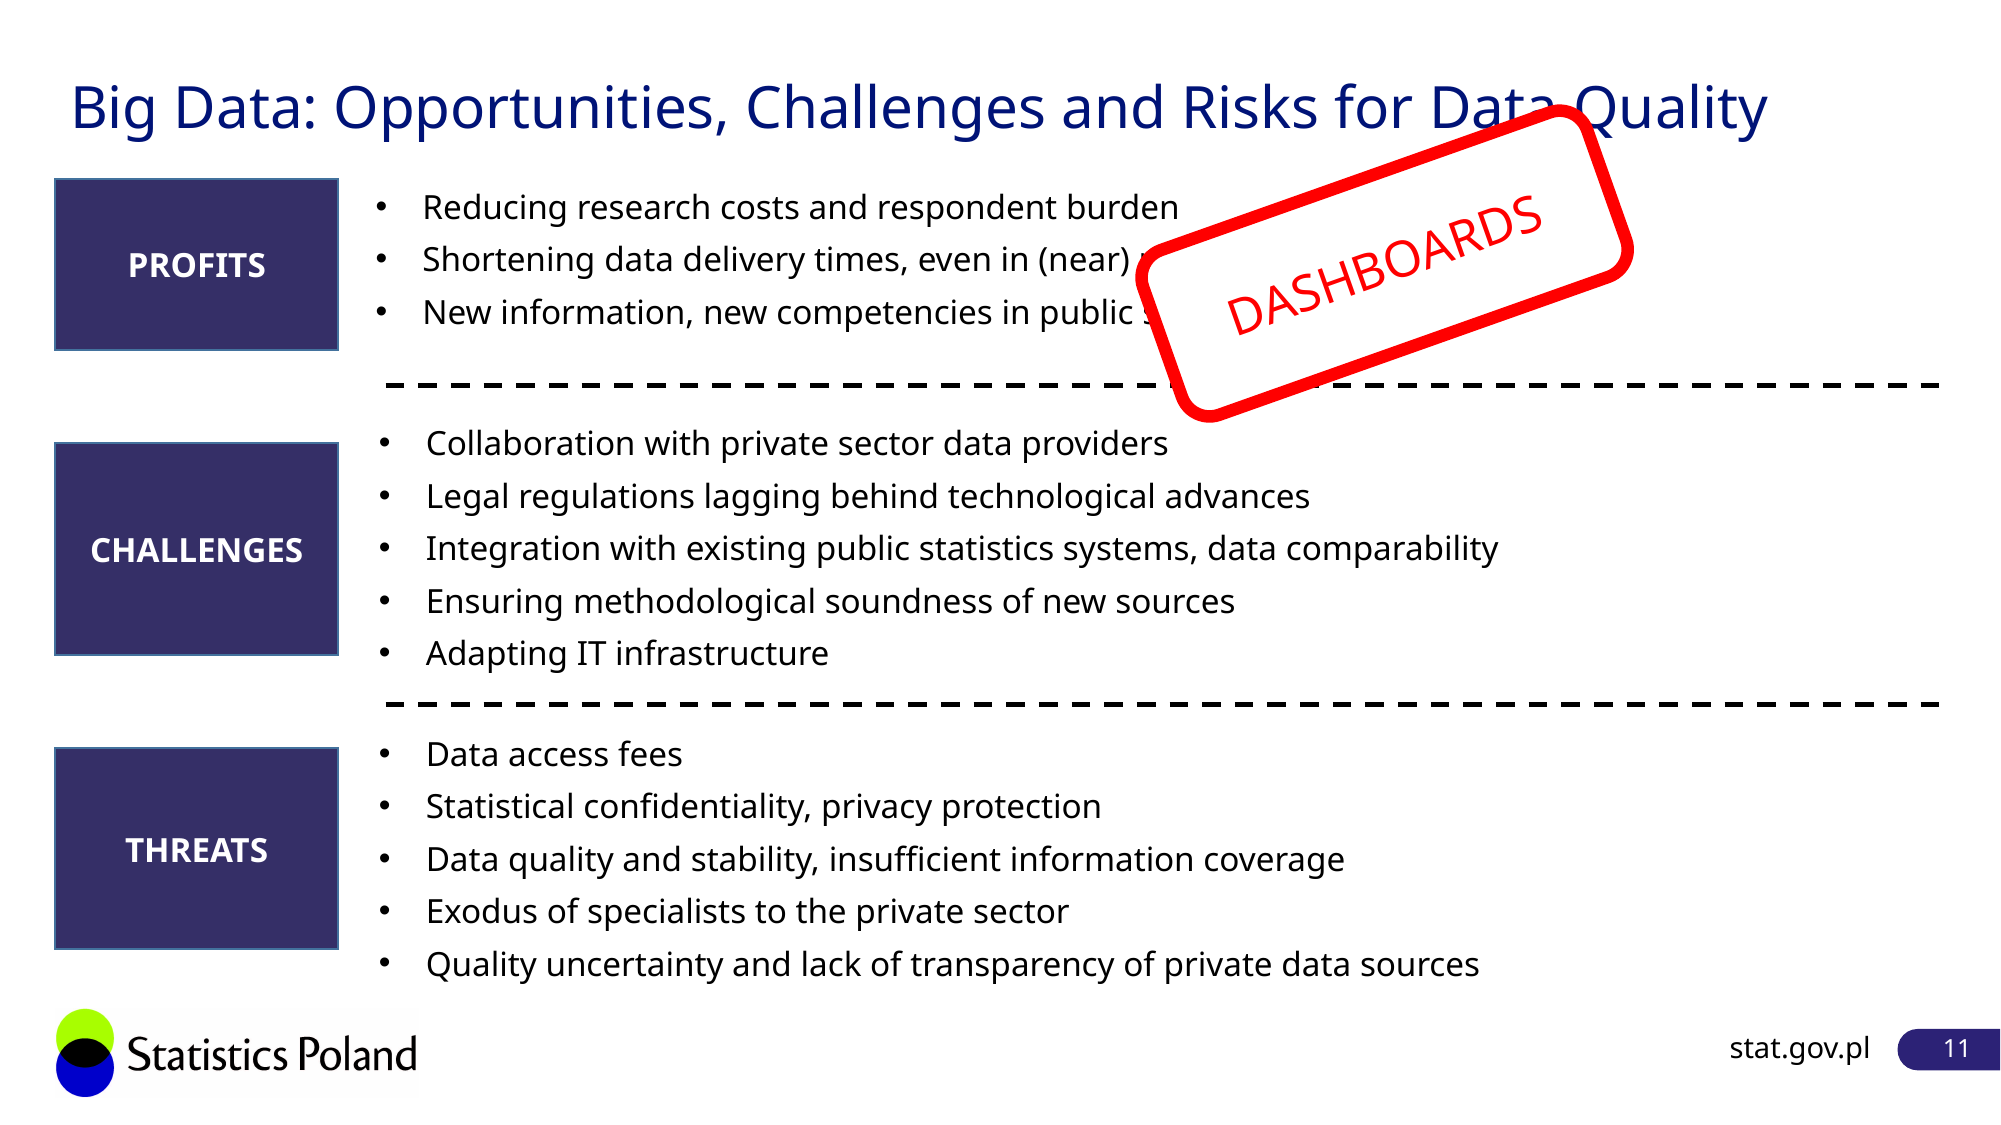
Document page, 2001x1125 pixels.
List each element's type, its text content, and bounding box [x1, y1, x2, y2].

title Big Data: Opportunities, Challenges and Risks for Data Quality [55, 31, 1945, 150]
text_box DASHBOARDS [1140, 109, 1629, 385]
text_box PROFITS [54, 178, 339, 351]
text_box Data access fees Statistical confidentiality, privacy protection Data quality and stability, insufficient information coverage Exodus of specialists to the private sector Quality uncertainty and lack of transparency of private data sources [364, 725, 1971, 990]
footer stat.gov.pl [418, 1005, 1886, 1094]
text_box CHALLENGES [54, 442, 339, 656]
picture [55, 1008, 419, 1098]
text_box Reducing research costs and respondent burden Shortening data delivery times, even in (near) real-time analyses New information, new competencies in public statistics [360, 178, 1358, 339]
text_box THREATS [54, 747, 339, 950]
text_box Collaboration with private sector data providers Legal regulations lagging behind technological advances Integration with existing public statistics systems, data comparability Ensuring methodological soundness of new sources Adapting IT infrastructure [364, 415, 1851, 680]
text_box DASHBOARDS [1177, 386, 1304, 418]
